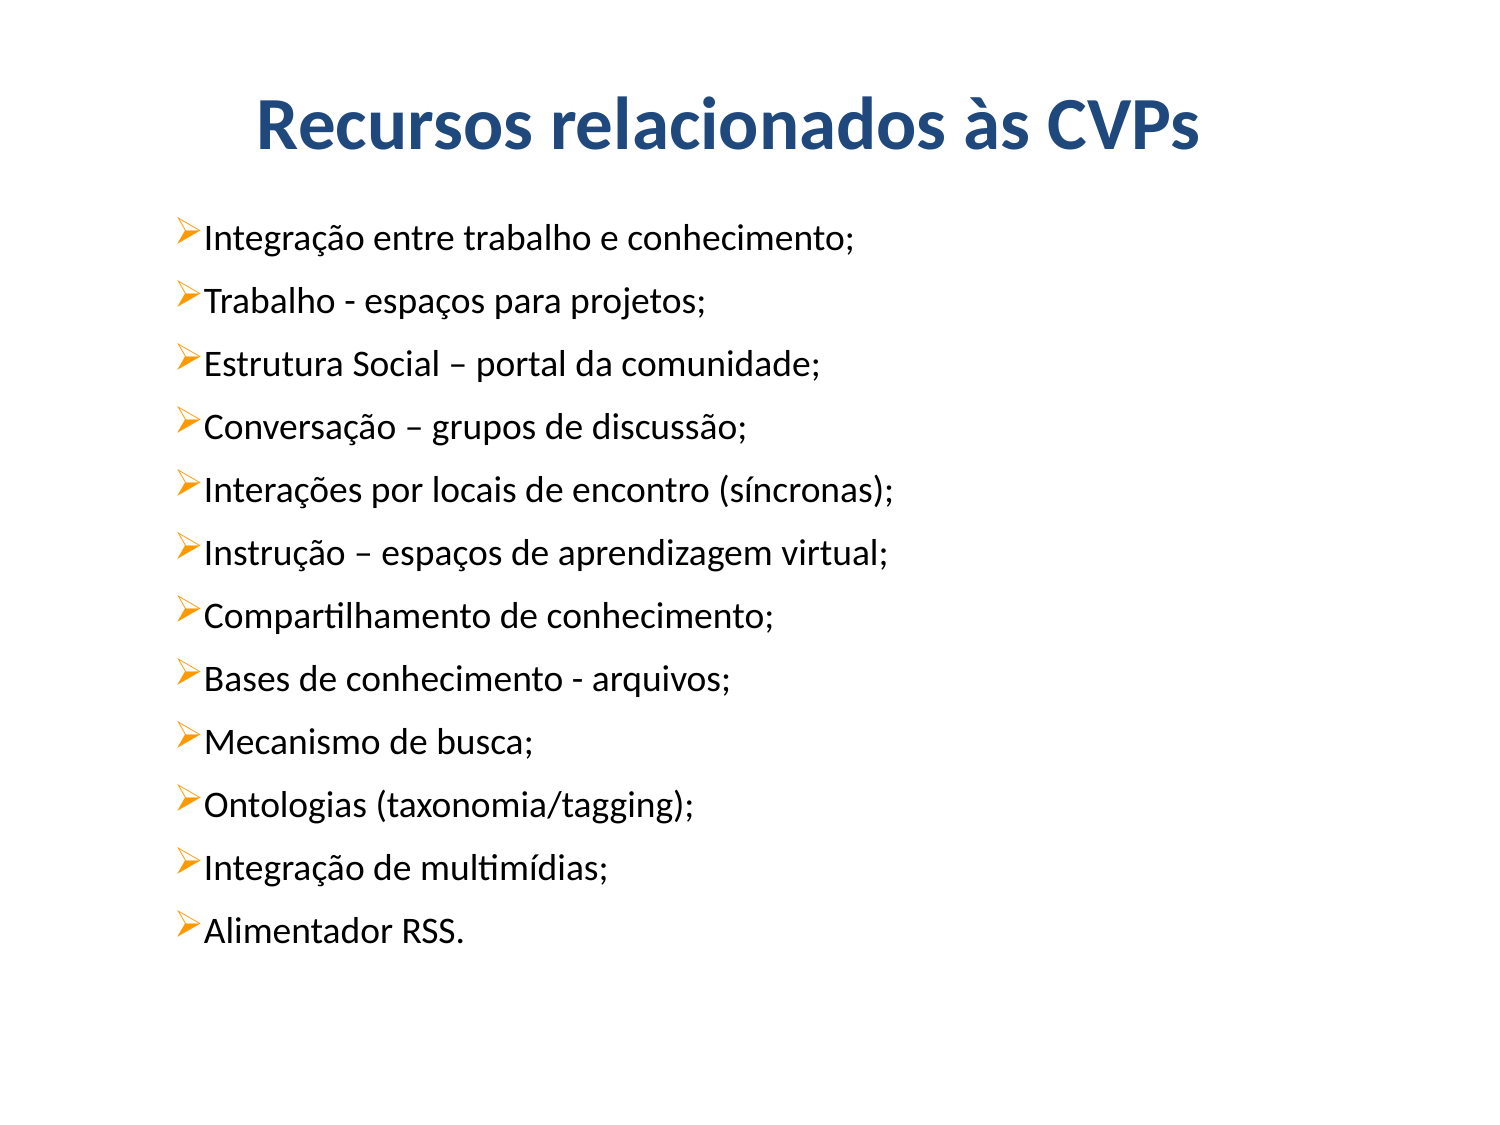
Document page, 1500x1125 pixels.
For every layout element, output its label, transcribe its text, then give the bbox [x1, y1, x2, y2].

text_box Recursos relacionados às CVPs [0, 54, 1459, 185]
text_box Integração entre trabalho e conhecimento; Trabalho - espaços para projetos; Estrutura Social – portal da comunidade; Conversação – grupos de discussão; Interações por locais de encontro (síncronas); Instrução – espaços de aprendizagem virtual; Compartilhamento de conhecimento; Bases de conhecimento - arquivos; Mecanismo de busca; Ontologias (taxonomia/tagging); Integração de multimídias; Alimentador RSS. [159, 187, 1329, 959]
